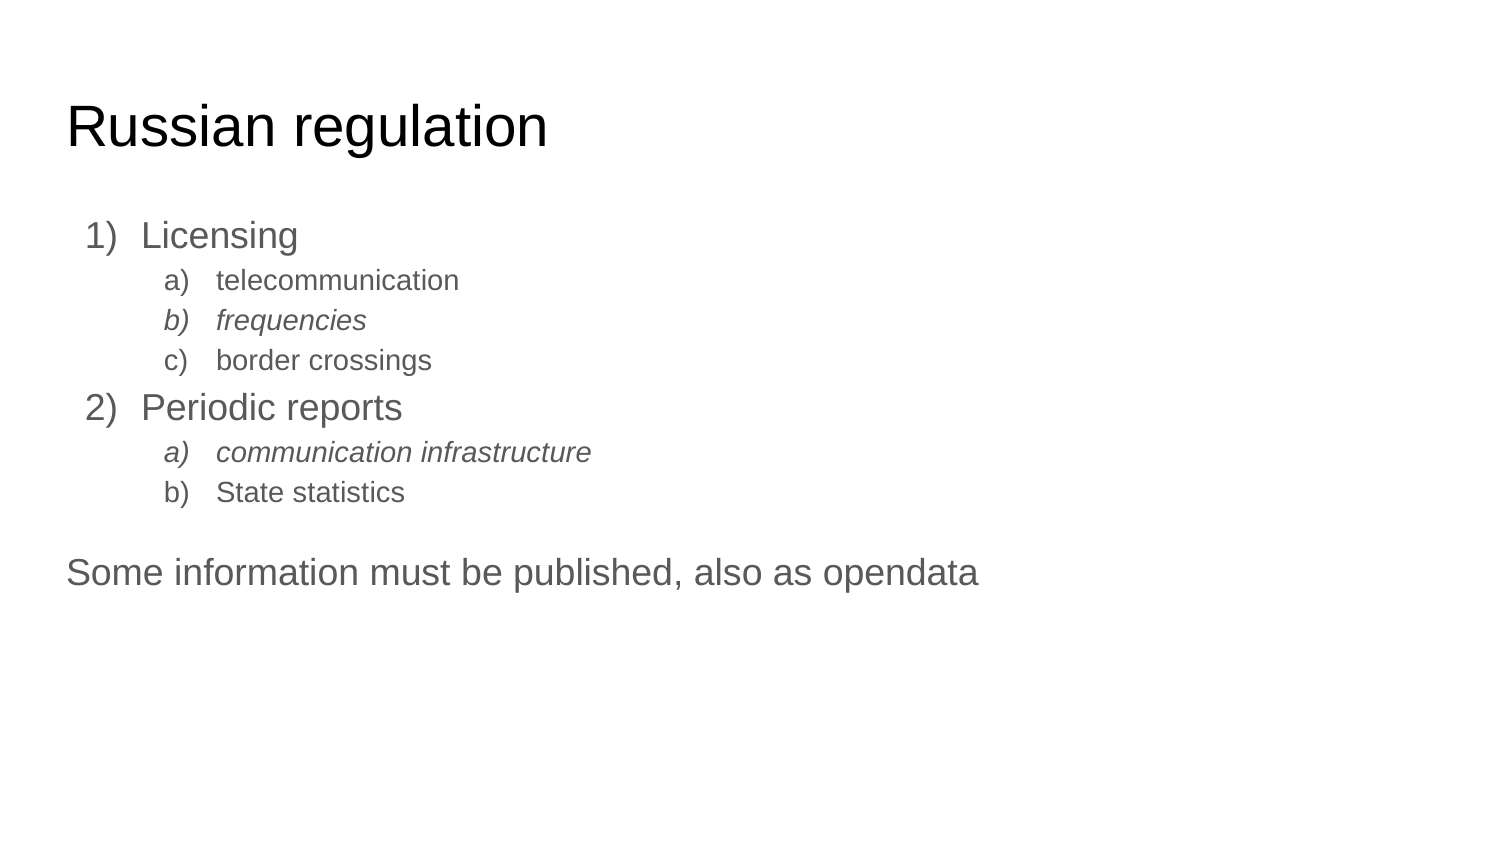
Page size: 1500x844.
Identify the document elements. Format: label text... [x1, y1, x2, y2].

title Russian regulation [51, 72, 1449, 167]
list Licensing telecommunication frequencies border crossings Periodic reports communication infrastructure State statistics Some information must be published, also as opendata [51, 189, 1449, 750]
